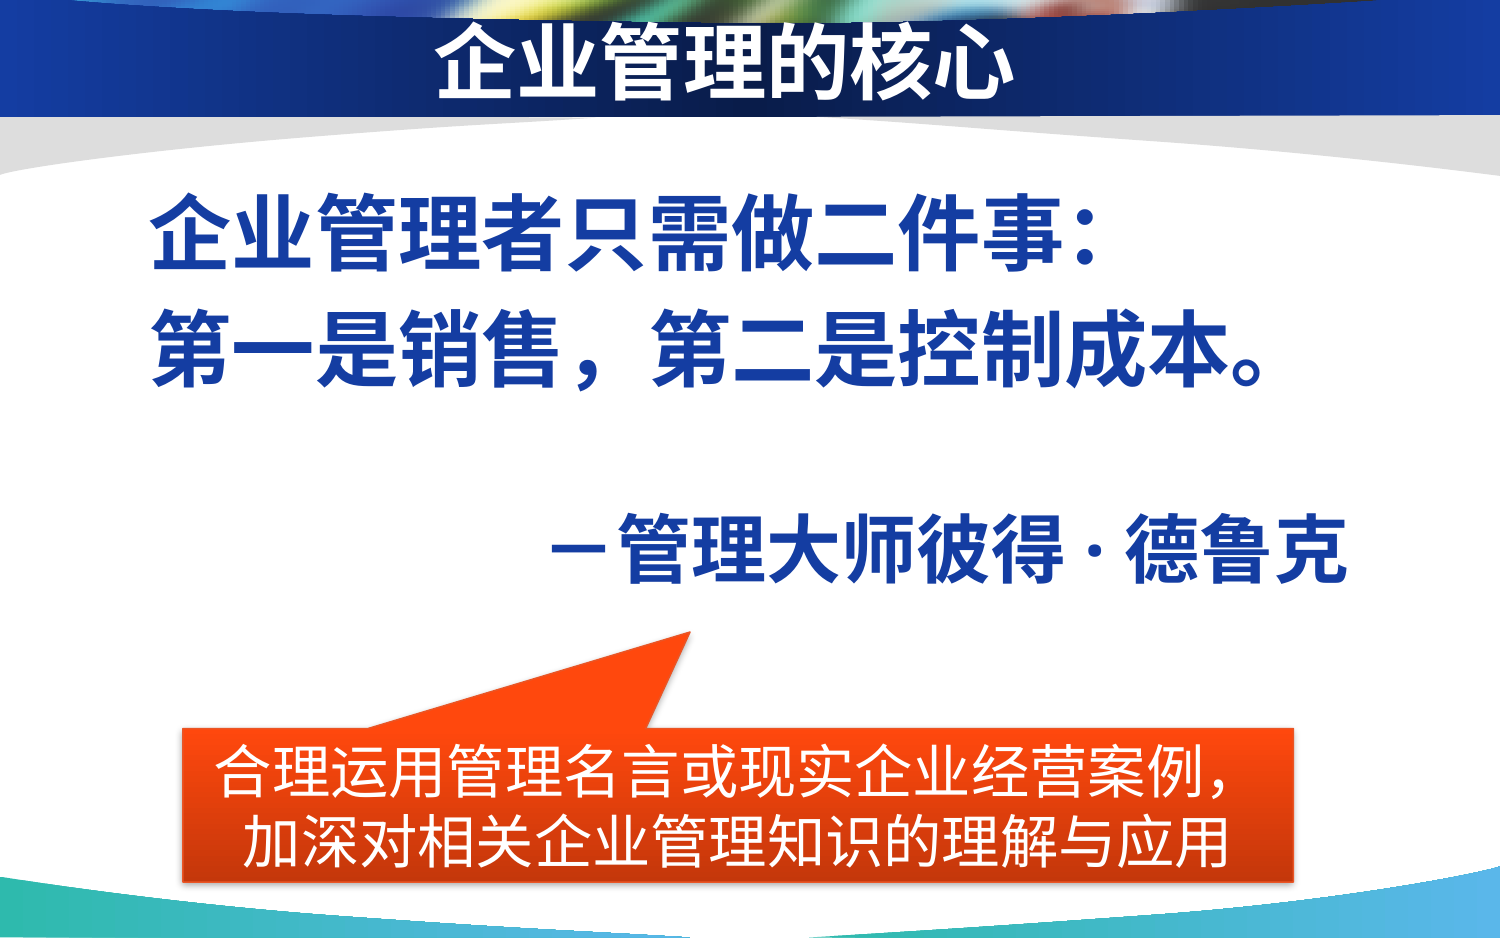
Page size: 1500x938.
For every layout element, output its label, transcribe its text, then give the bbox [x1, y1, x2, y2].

text_box 合理运用管理名言或现实企业经营案例， 加深对相关企业管理知识的理解与应用 [182, 631, 1295, 883]
picture [78, 0, 1372, 5]
title 企业管理的核心 [137, 5, 1313, 115]
list 企业管理者只需做二件事： 第一是销售，第二是控制成本。 －管理大师彼得·德鲁克 [133, 173, 1365, 770]
